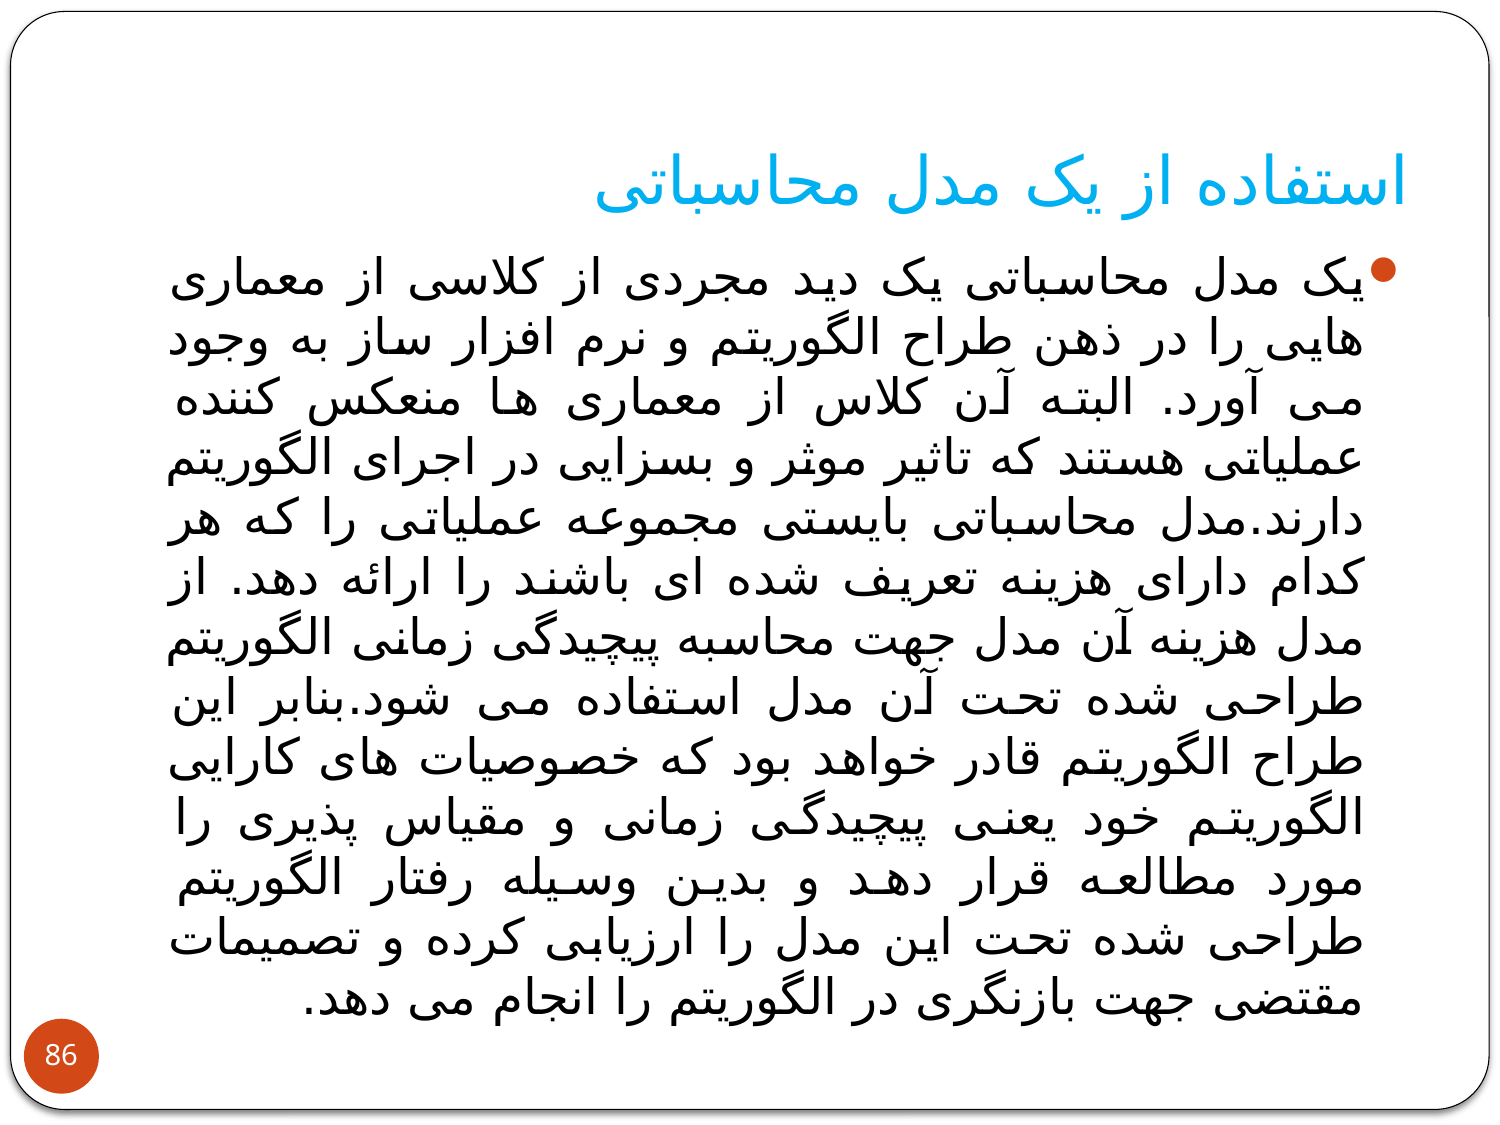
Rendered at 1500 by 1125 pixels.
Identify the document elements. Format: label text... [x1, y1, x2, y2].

list یک مدل محاسباتی یک دید مجردی از کلاسی از معماری هایی را در ذهن طراح الگوریتم و نرم افزار ساز به وجود می آورد. البته آن کلاس از معماری ها منعکس کننده عملیاتی هستند که تاثیر موثر و بسزایی در اجرای الگوریتم دارند.مدل محاسباتی بایستی مجموعه عملیاتی را که هر کدام دارای هزینه تعریف شده ای باشند را ارائه دهد. از مدل هزینه آن مدل جهت محاسبه پیچیدگی زمانی الگوریتم طراحی شده تحت آن مدل استفاده می شود.بنابر این طراح الگوریتم قادر خواهد بود که خصوصیات های کارایی الگوریتم خود یعنی پیچیدگی زمانی و مقیاس پذیری را مورد مطالعه قرار دهد و بدین وسیله رفتار الگوریتم طراحی شده تحت این مدل را ارزیابی کرده و تصمیمات مقتضی جهت بازنگری در الگوریتم را انجام می دهد. [150, 237, 1425, 988]
title استفاده از یک مدل محاسباتی [150, 45, 1425, 233]
slide_number 86 [23, 1018, 99, 1094]
